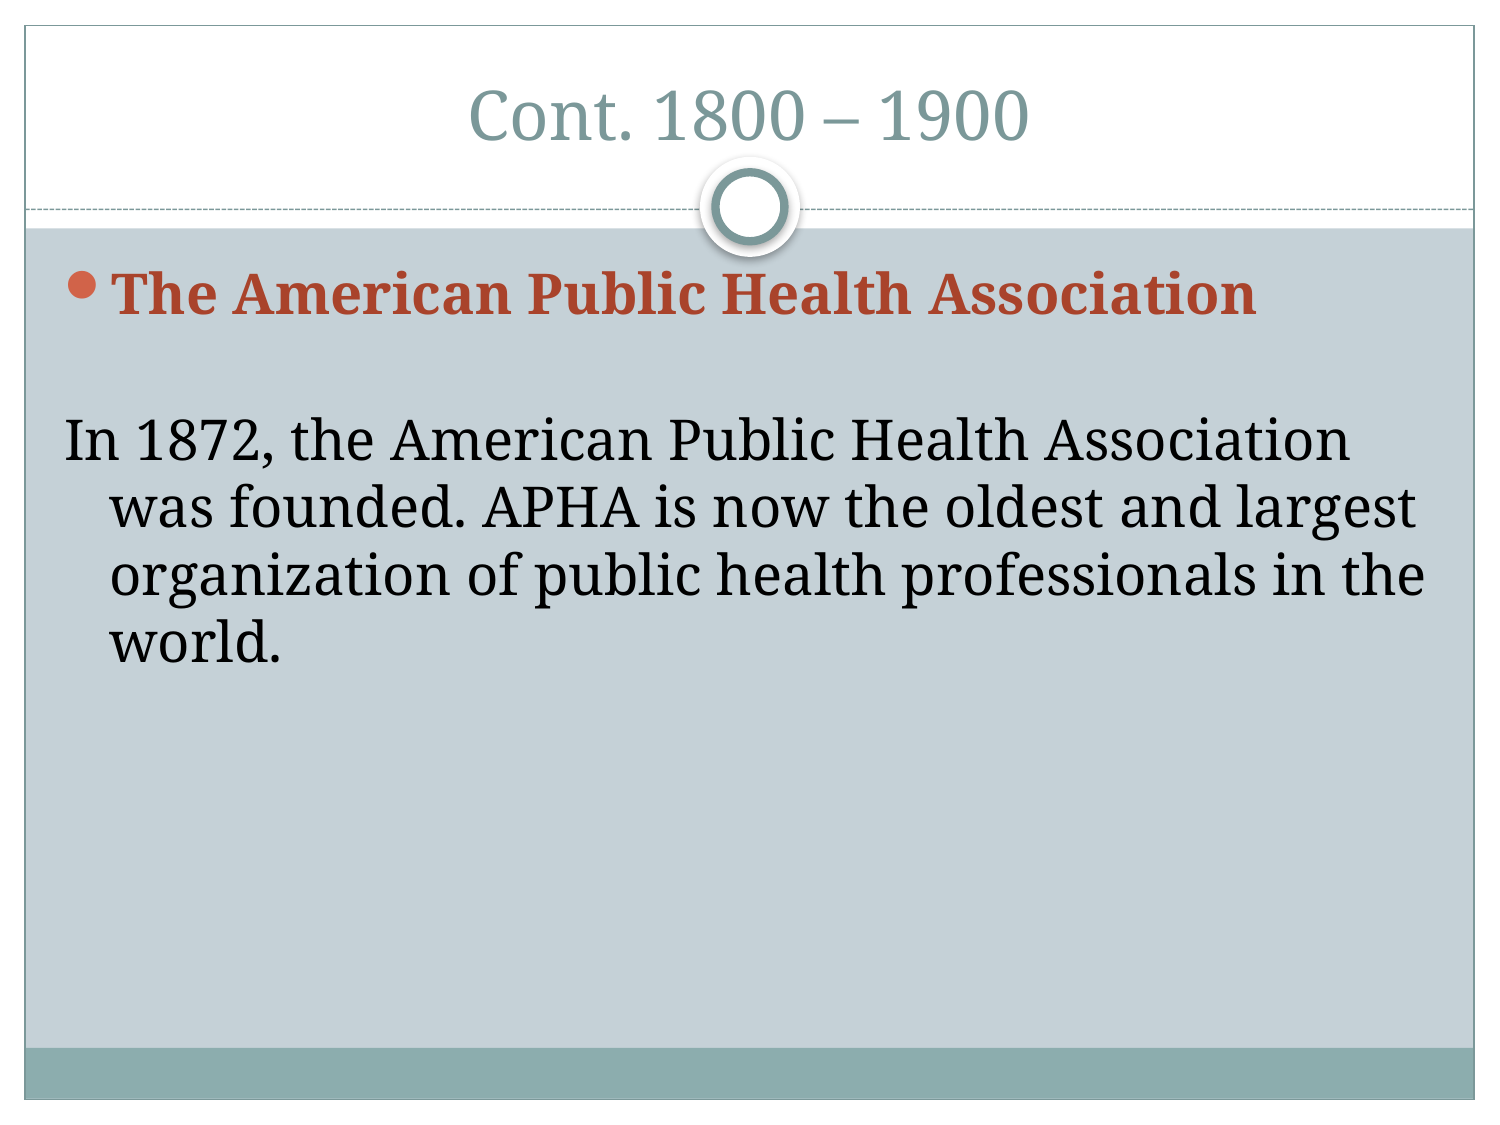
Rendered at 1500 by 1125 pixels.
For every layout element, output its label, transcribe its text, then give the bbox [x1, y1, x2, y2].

title Cont. 1800 – 1900 [49, 37, 1450, 162]
list The American Public Health Association In 1872, the American Public Health Association was founded. APHA is now the oldest and largest organization of public health professionals in the world. [49, 250, 1445, 1001]
